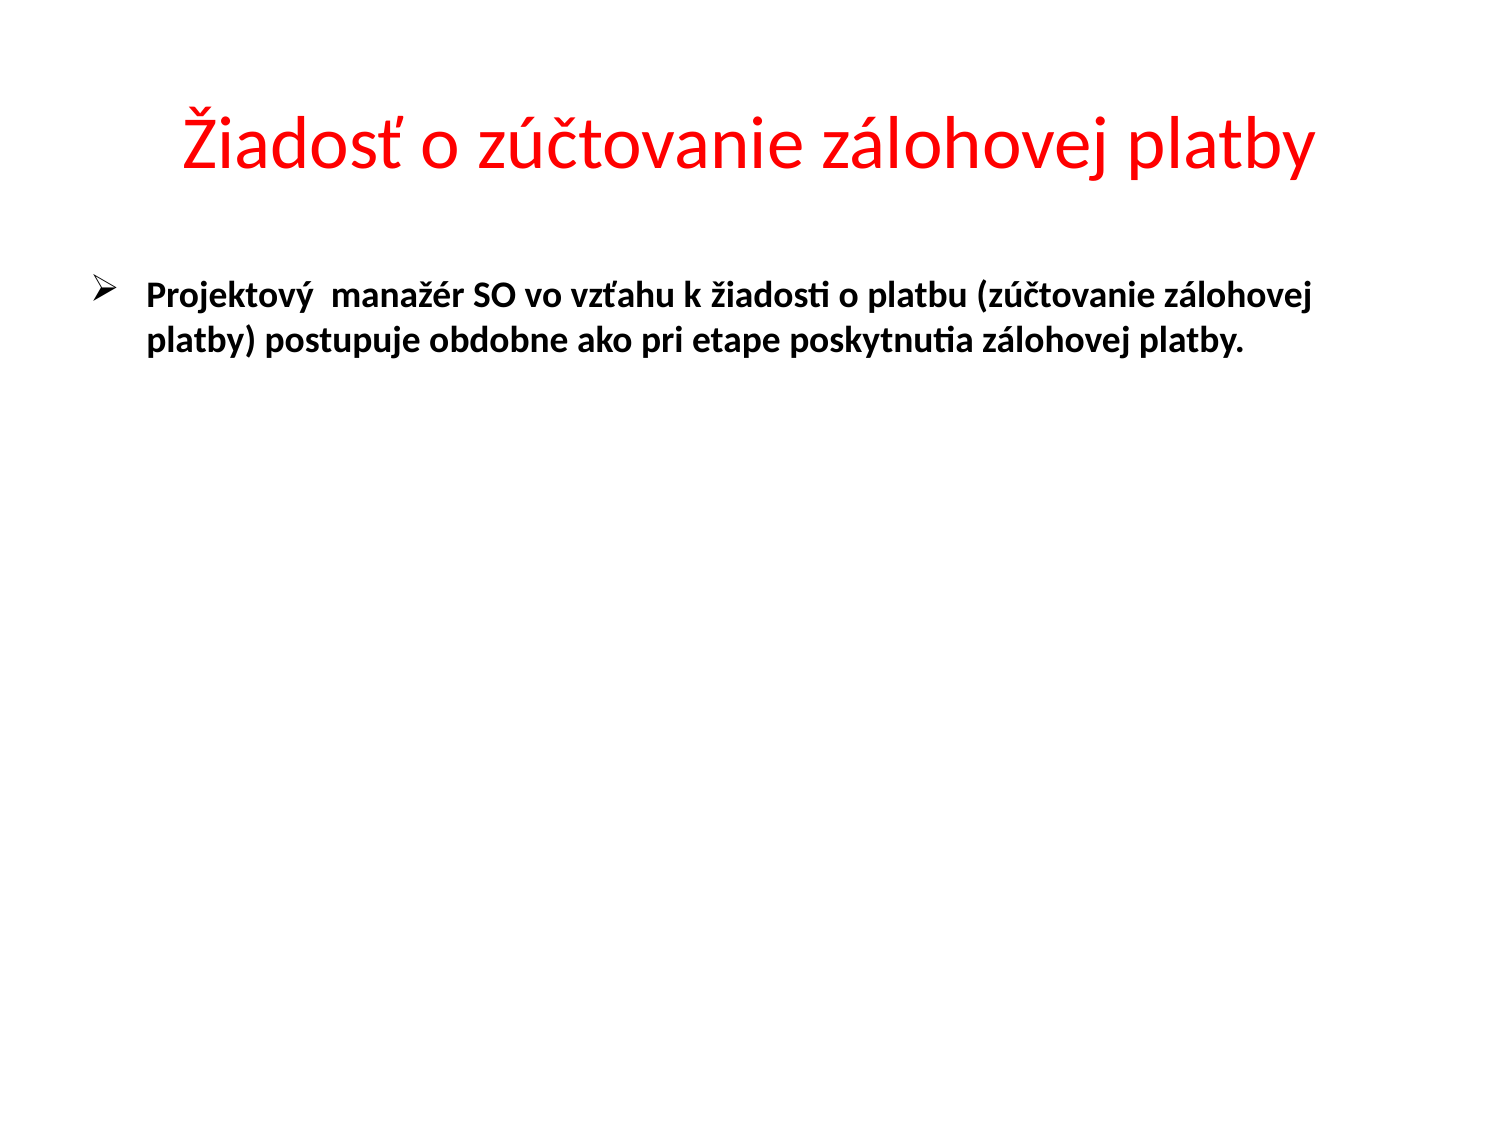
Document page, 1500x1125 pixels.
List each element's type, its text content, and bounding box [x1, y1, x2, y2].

title Žiadosť o zúčtovanie zálohovej platby [74, 44, 1426, 233]
list Projektový manažér SO vo vzťahu k žiadosti o platbu (zúčtovanie zálohovej platby) postupuje obdobne ako pri etape poskytnutia zálohovej platby. [74, 262, 1426, 1006]
